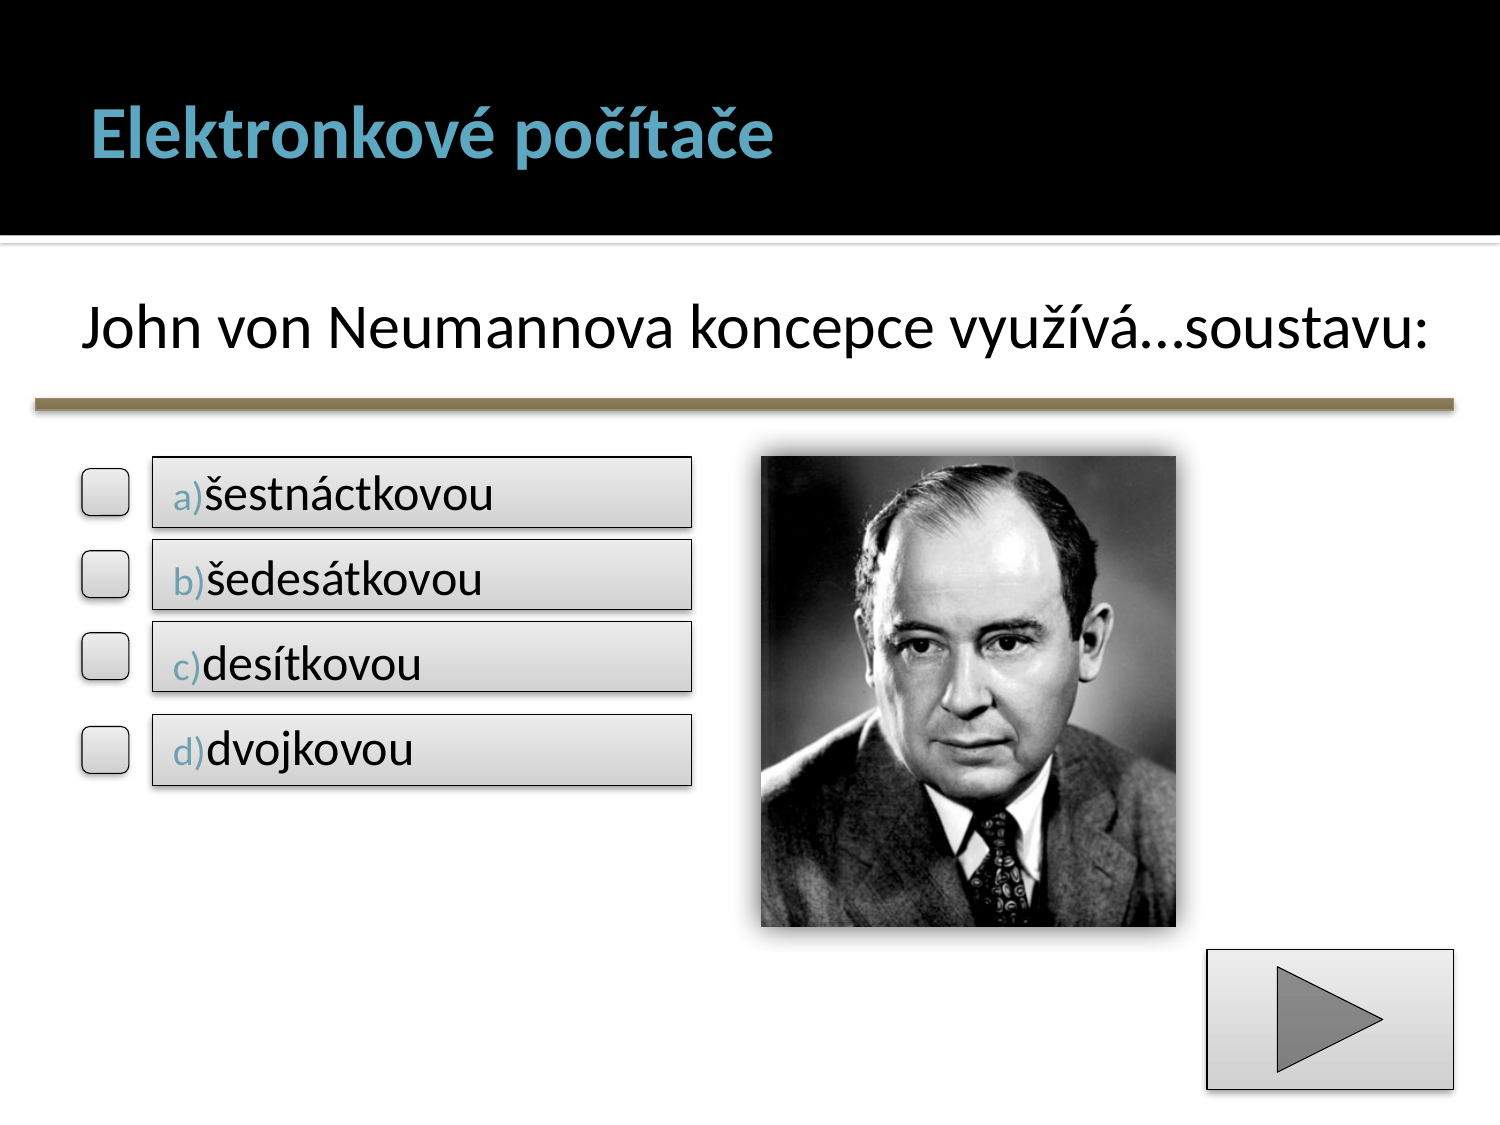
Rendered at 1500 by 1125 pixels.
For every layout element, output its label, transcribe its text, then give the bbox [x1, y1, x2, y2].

text_box [152, 621, 163, 692]
text_box [81, 550, 130, 599]
text_box [81, 468, 130, 517]
text_box [35, 398, 1454, 411]
title Elektronkové počítače [75, 25, 1425, 231]
picture [761, 456, 1176, 928]
text_box šestnáctkovou šedesátkovou desítkovou dvojkovou [163, 445, 703, 799]
list John von Neumannova koncepce využívá…soustavu: [35, 269, 1465, 389]
text_box [81, 725, 130, 774]
text_box [1206, 949, 1454, 1090]
text_box [152, 539, 163, 610]
text_box [152, 714, 163, 786]
text_box [152, 456, 163, 528]
text_box [81, 632, 130, 681]
